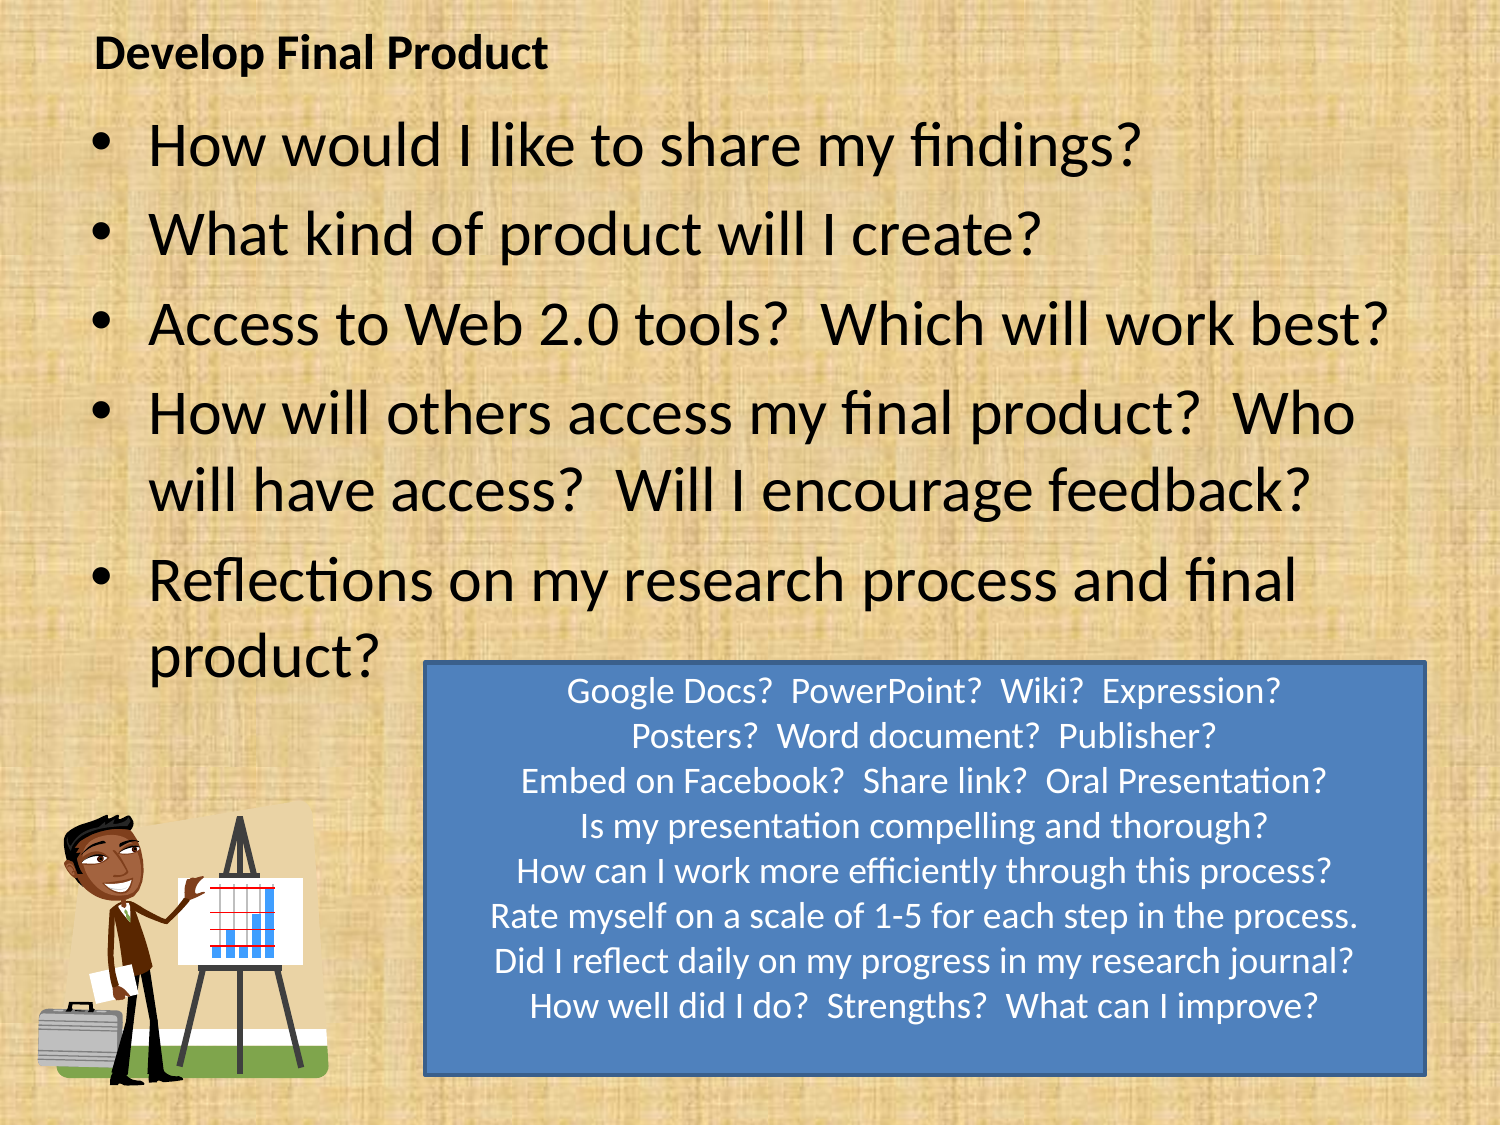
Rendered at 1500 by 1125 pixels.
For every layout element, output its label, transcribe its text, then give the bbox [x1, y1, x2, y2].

picture [0, 0, 1500, 1125]
list How would I like to share my findings? What kind of product will I create? Access to Web 2.0 tools? Which will work best? How will others access my final product? Who will have access? Will I encourage feedback? Reflections on my research process and final product? [75, 94, 1425, 713]
title Develop Final Product [75, 0, 569, 94]
text_box Google Docs? PowerPoint? Wiki? Expression? Posters? Word document? Publisher? Embed on Facebook? Share link? Oral Presentation? Is my presentation compelling and thorough? How can I work more efficiently through this process? Rate myself on a scale of 1-5 for each step in the process. Did I reflect daily on my progress in my research journal? How well did I do? Strengths? What can I improve? [423, 660, 1427, 1077]
